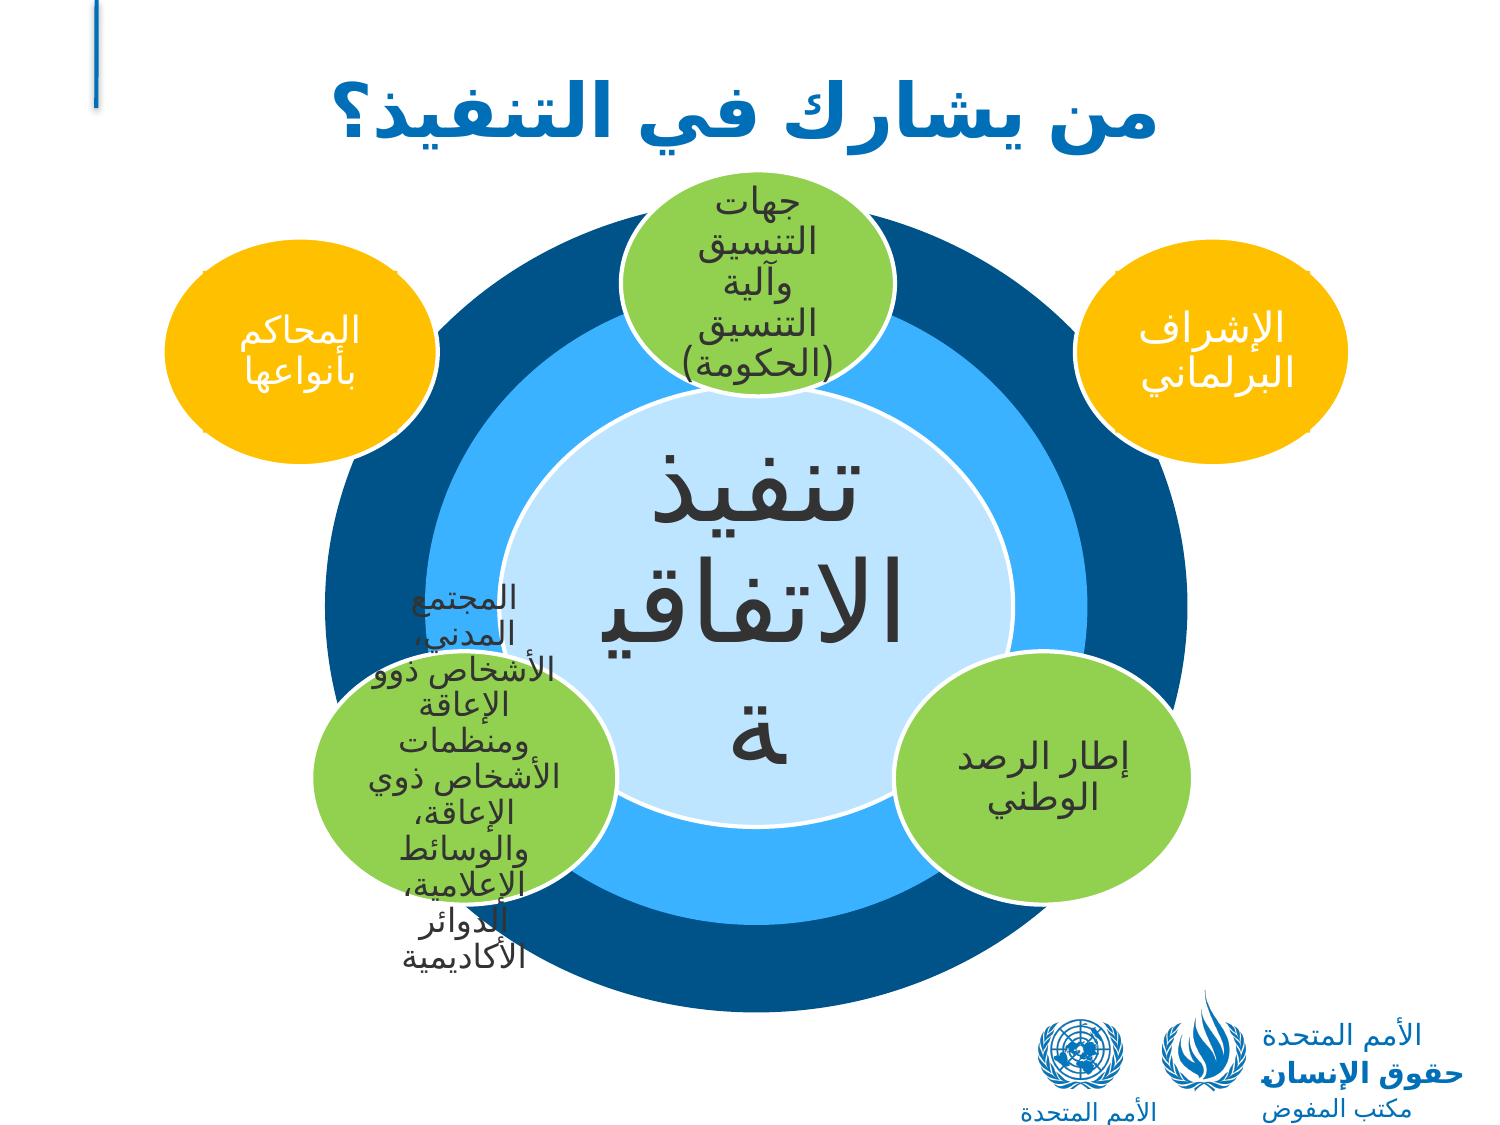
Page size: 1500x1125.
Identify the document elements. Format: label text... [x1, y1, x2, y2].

picture [1037, 990, 1457, 1107]
text_box من يشارك في التنفيذ؟ [74, 55, 1471, 160]
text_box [149, 124, 1363, 951]
text_box الأمم المتحدة حقوق الإنسان مكتب المفوض السامي [1246, 1009, 1500, 1098]
text_box [539, 960, 973, 1015]
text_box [162, 237, 438, 467]
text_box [1074, 237, 1351, 467]
text_box الأمم المتحدة [982, 1089, 1195, 1125]
